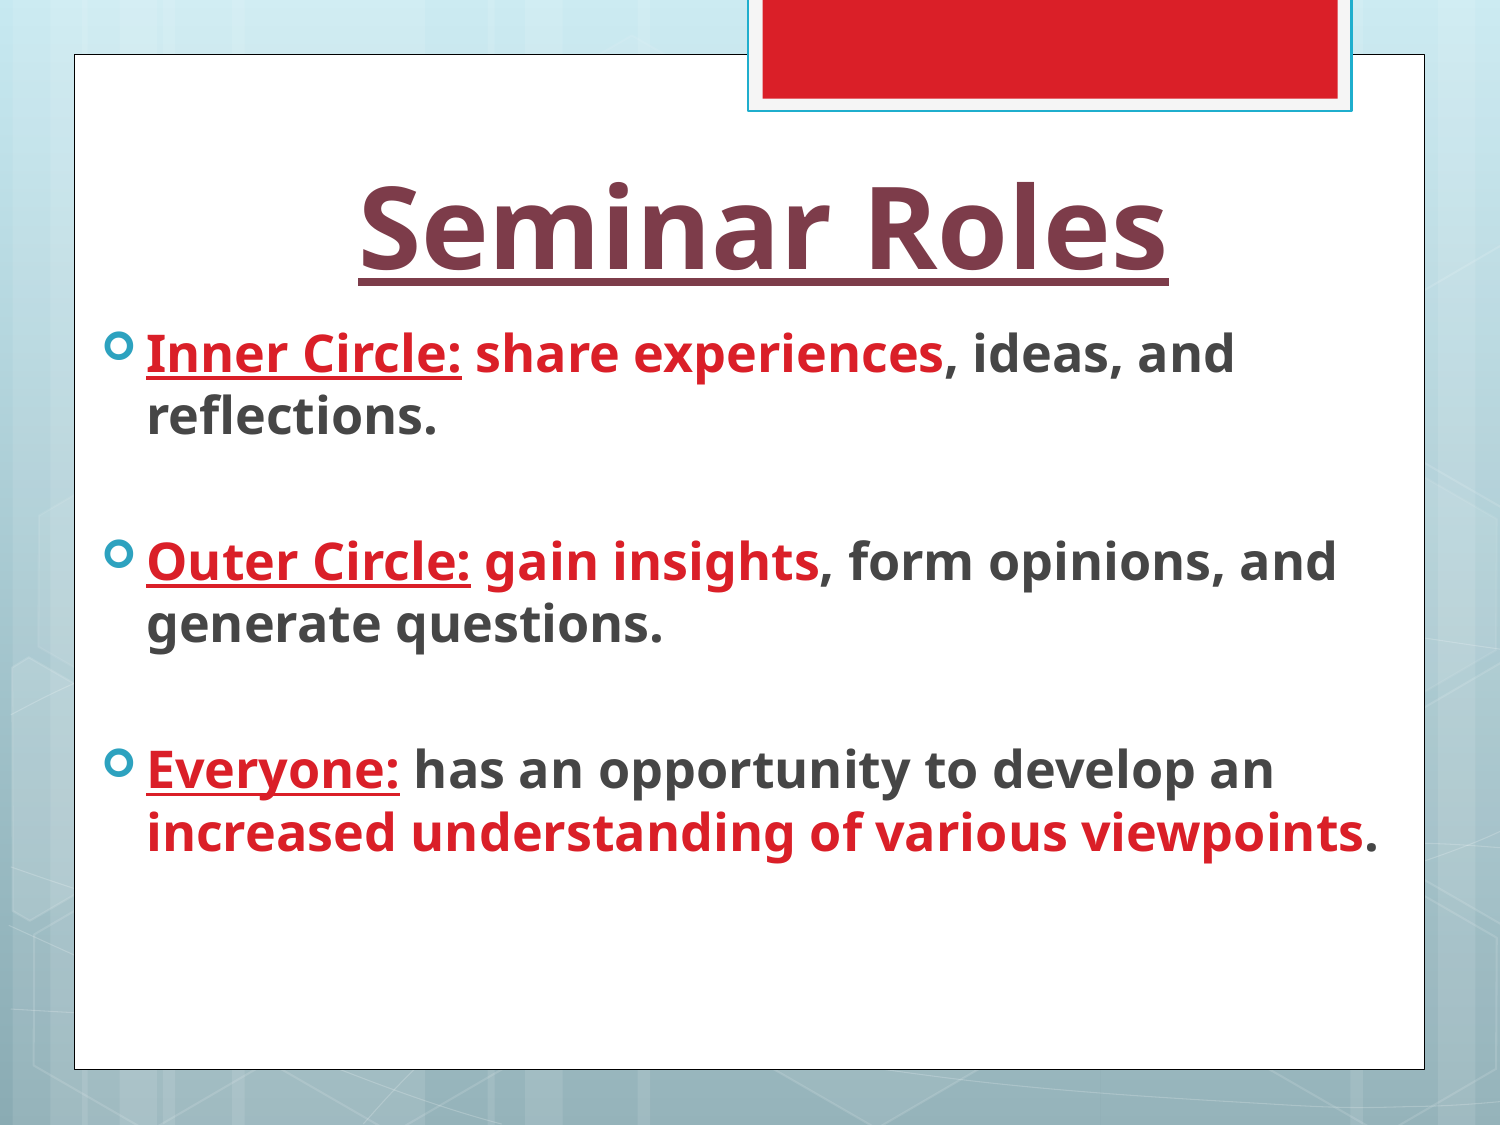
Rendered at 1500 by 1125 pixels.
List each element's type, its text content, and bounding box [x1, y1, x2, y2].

list Inner Circle: share experiences, ideas, and reflections. Outer Circle: gain insights, form opinions, and generate questions. Everyone: has an opportunity to develop an increased understanding of various viewpoints. [75, 312, 1413, 957]
title Seminar Roles [187, 112, 1340, 300]
